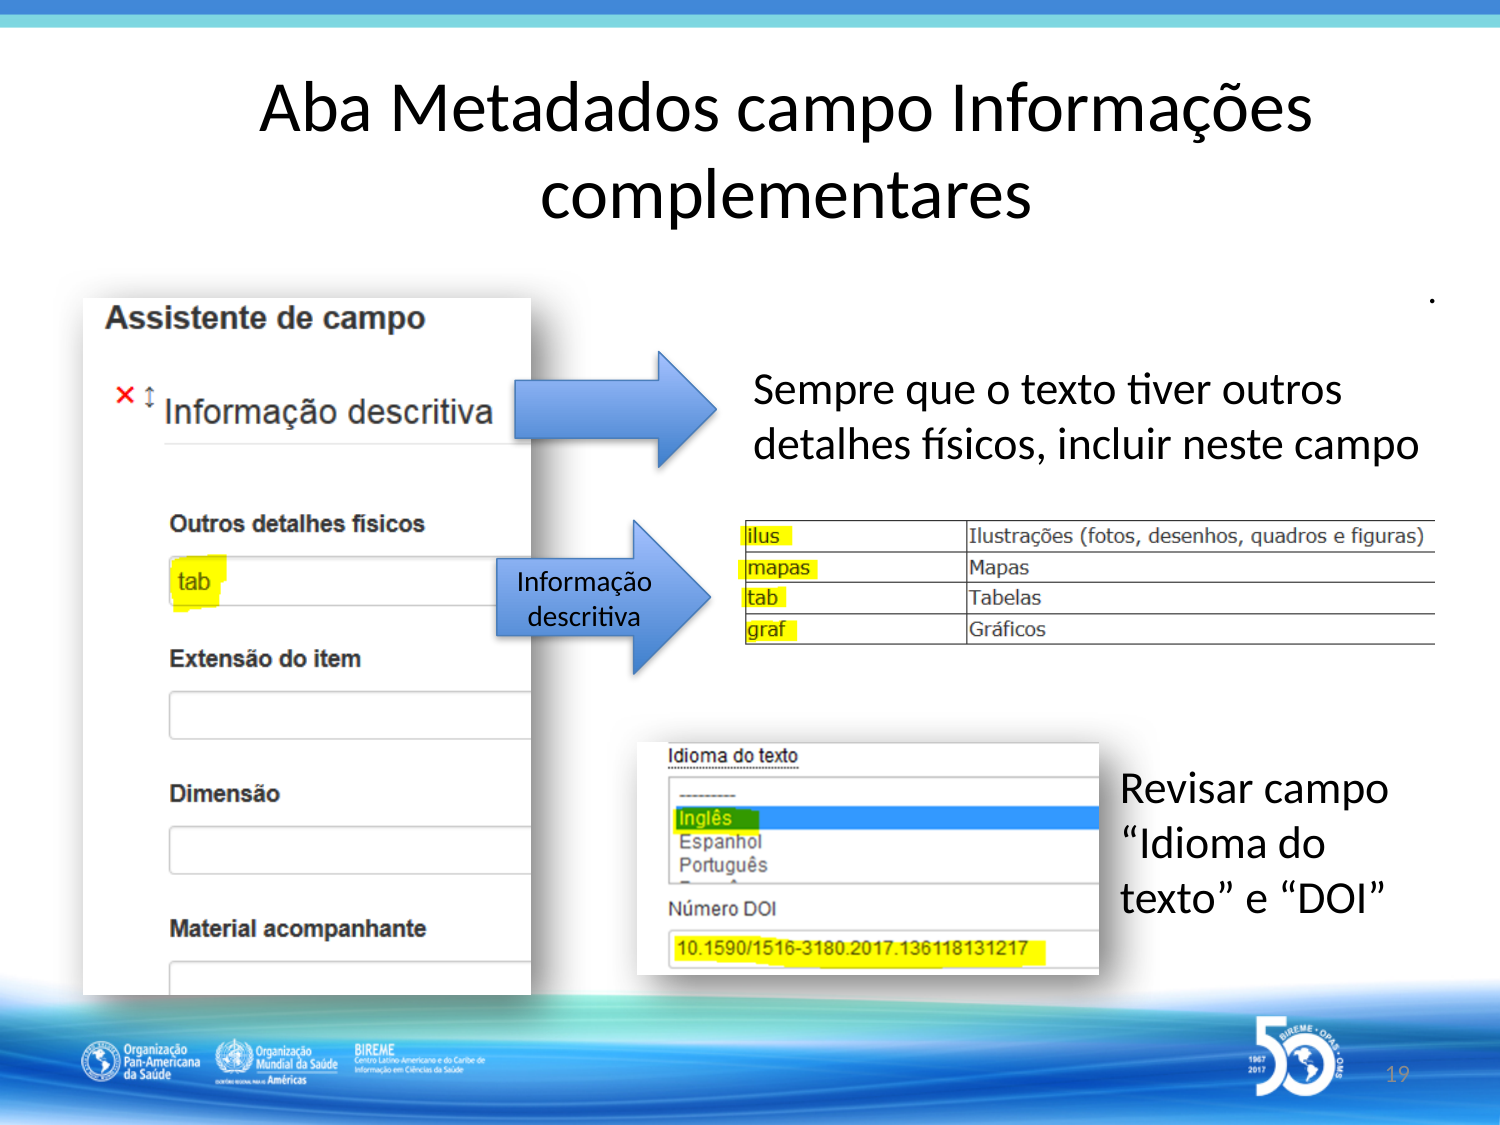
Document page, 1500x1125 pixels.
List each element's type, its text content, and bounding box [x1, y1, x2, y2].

text_box Sempre que o texto tiver outros detalhes físicos, incluir neste campo [738, 351, 1484, 477]
text_box Informação descritiva [536, 519, 712, 675]
picture [0, 0, 1500, 1125]
text_box [536, 350, 717, 468]
slide_number 19 [1074, 1042, 1425, 1103]
text_box Revisar campo “Idioma do texto” e “DOI” [1105, 749, 1435, 930]
title Aba Metadados campo Informações complementares [125, 51, 1449, 241]
text_box . [749, 258, 1461, 318]
text_box [835, 477, 1449, 578]
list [83, 298, 531, 995]
